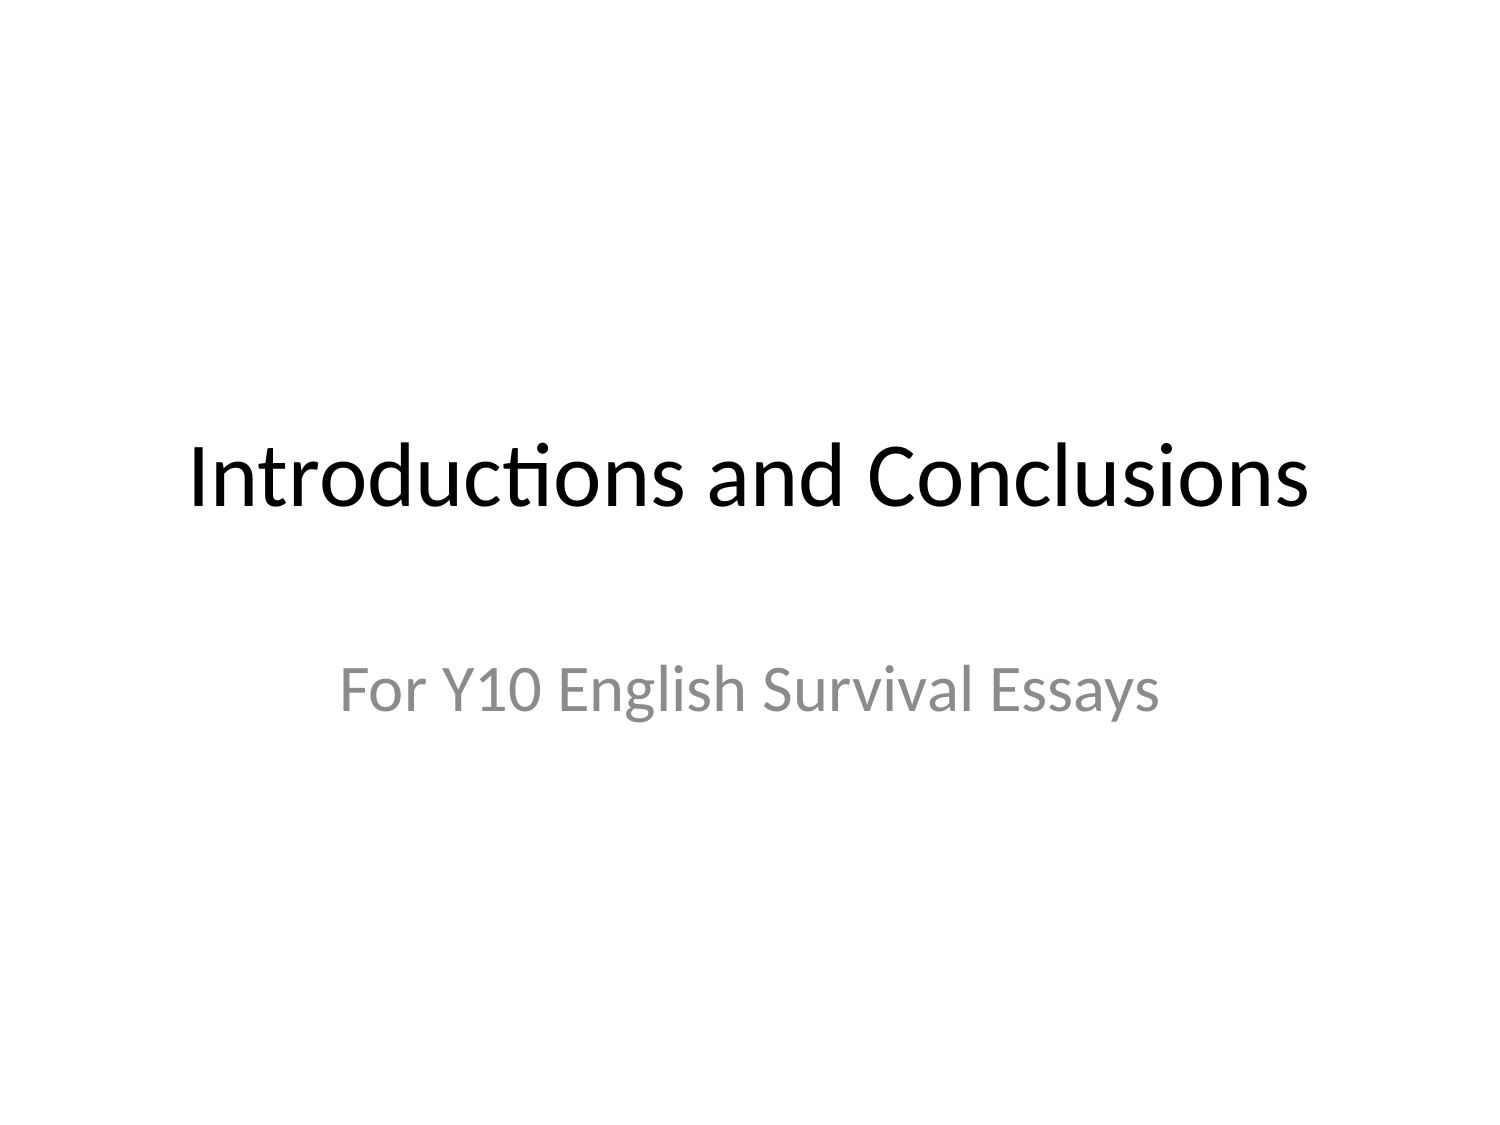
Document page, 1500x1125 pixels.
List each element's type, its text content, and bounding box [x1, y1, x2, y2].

title Introductions and Conclusions [112, 349, 1388, 591]
subtitle For Y10 English Survival Essays [225, 637, 1275, 925]
